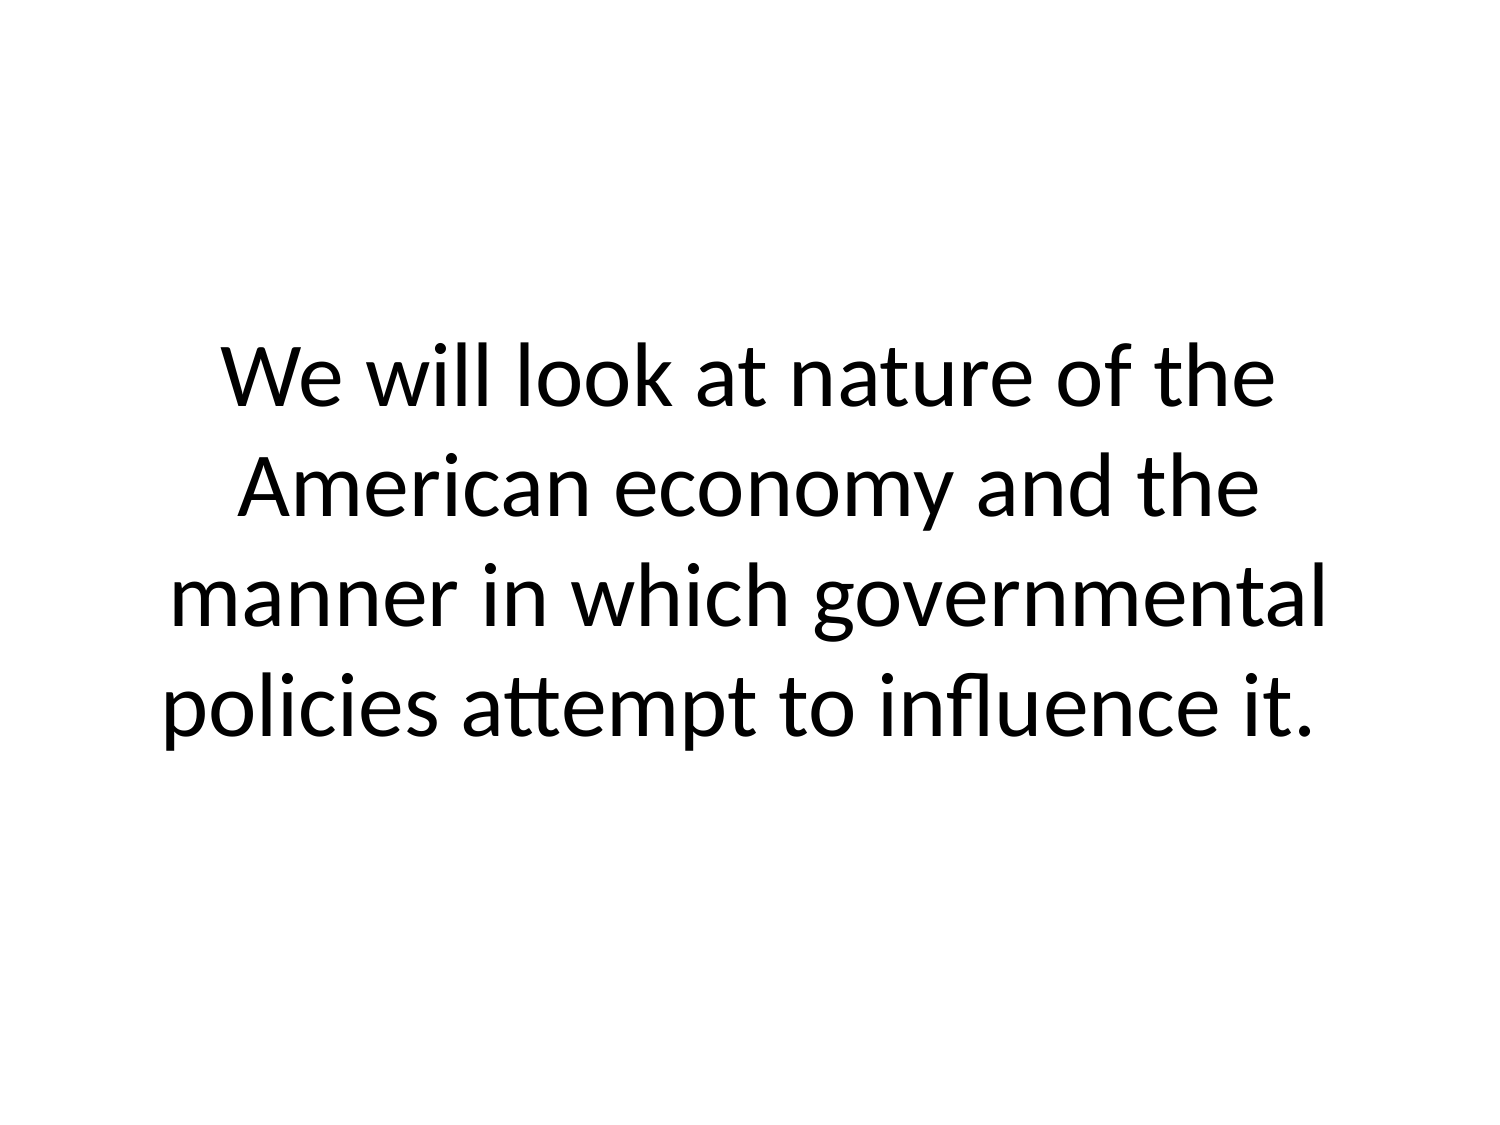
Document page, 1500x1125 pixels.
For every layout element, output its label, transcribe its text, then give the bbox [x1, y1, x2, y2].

title We will look at nature of the American economy and the manner in which governmental policies attempt to influence it. [74, 44, 1426, 1026]
